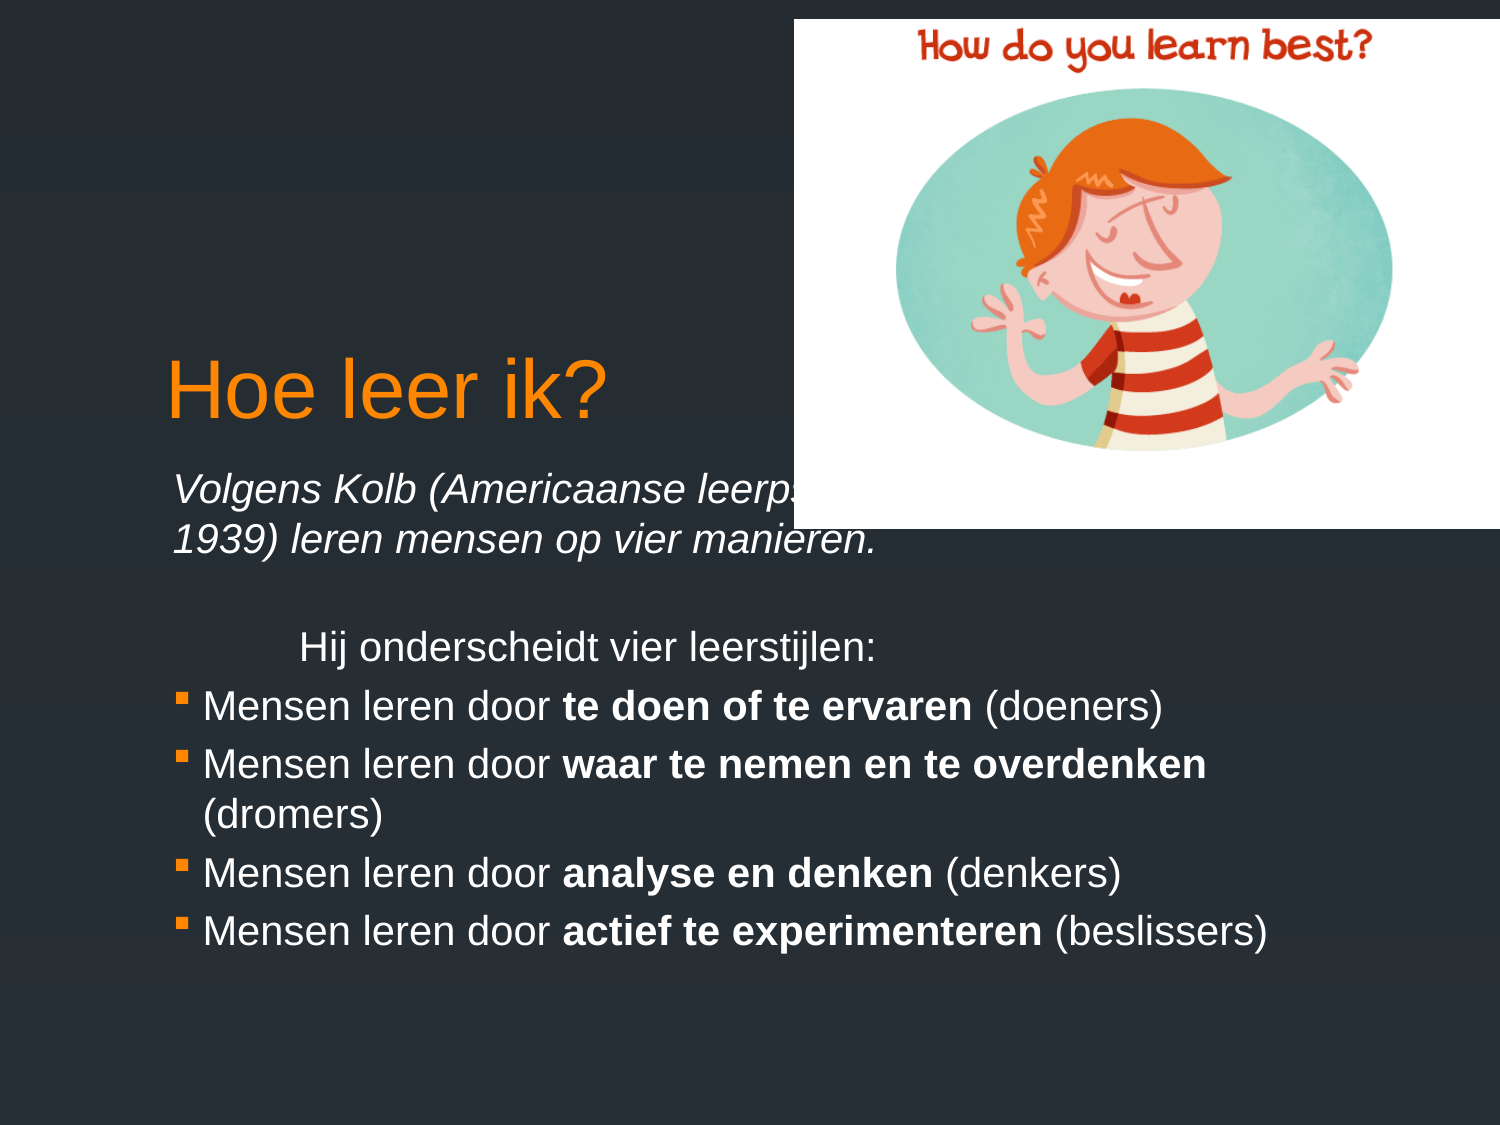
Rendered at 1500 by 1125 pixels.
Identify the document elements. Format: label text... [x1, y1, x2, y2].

picture [794, 18, 1500, 530]
list Volgens Kolb (Americaanse leerpsycholoog en pedagoog; 1939) leren mensen op vier manieren. Hij onderscheidt vier leerstijlen: Mensen leren door te doen of te ervaren (doeners) Mensen leren door waar te nemen en te overdenken (dromers) Mensen leren door analyse en denken (denkers) Mensen leren door actief te experimenteren (beslissers) [150, 454, 1350, 1035]
title Hoe leer ik? [150, 253, 788, 443]
